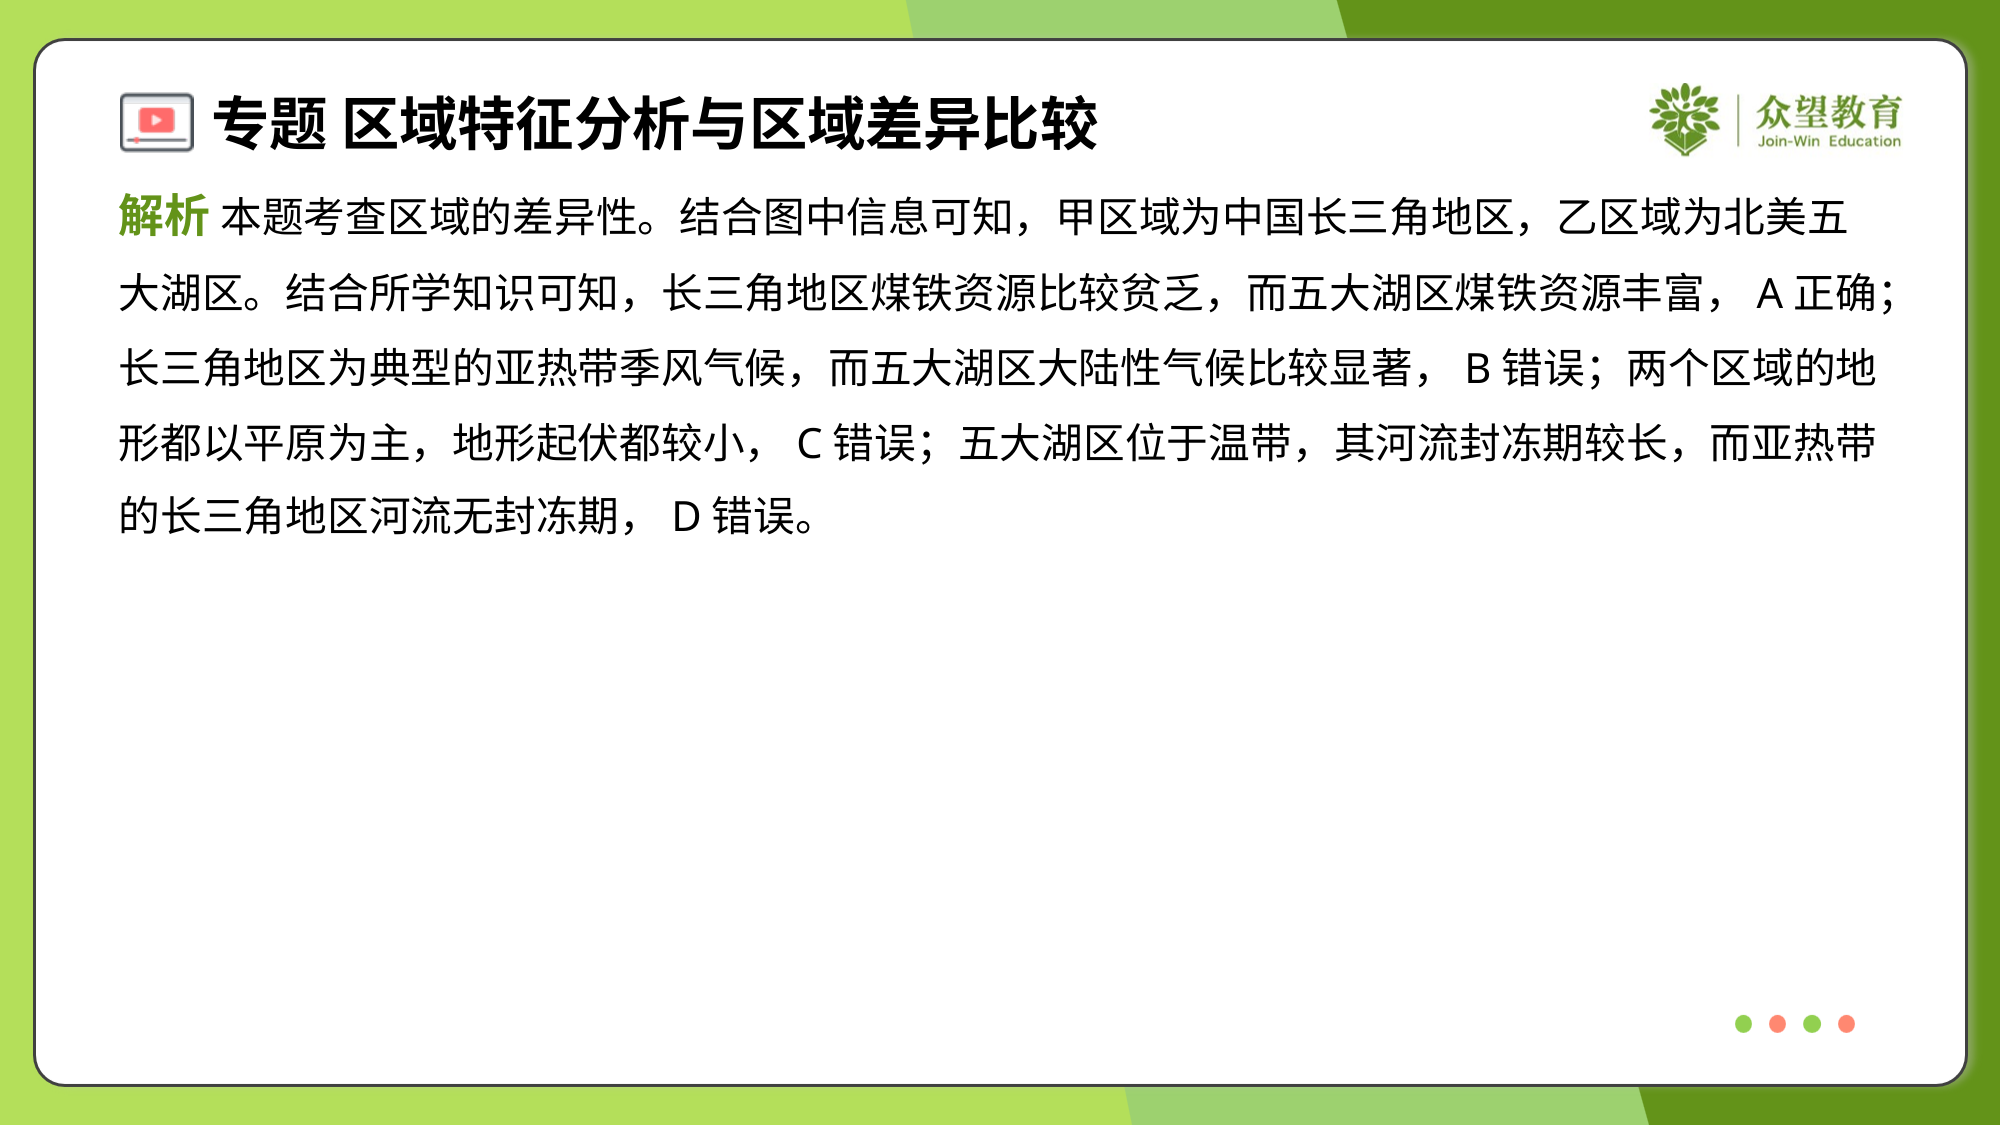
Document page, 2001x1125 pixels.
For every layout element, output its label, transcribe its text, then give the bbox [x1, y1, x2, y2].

text_box 解析 本题考查区域的差异性。结合图中信息可知，甲区域为中国长三角地区，乙区域为北美五 大湖区。结合所学知识可知，长三角地区煤铁资源比较贫乏，而五大湖区煤铁资源丰富，A正确； 长三角地区为典型的亚热带季风气候，而五大湖区大陆性气候比较显著，B错误；两个区域的地 形都以平原为主，地形起伏都较小，C错误；五大湖区位于温带，其河流封冻期较长，而亚热带 的长三角地区河流无封冻期，D错误。 [118, 164, 1883, 533]
picture [0, 0, 2000, 1125]
